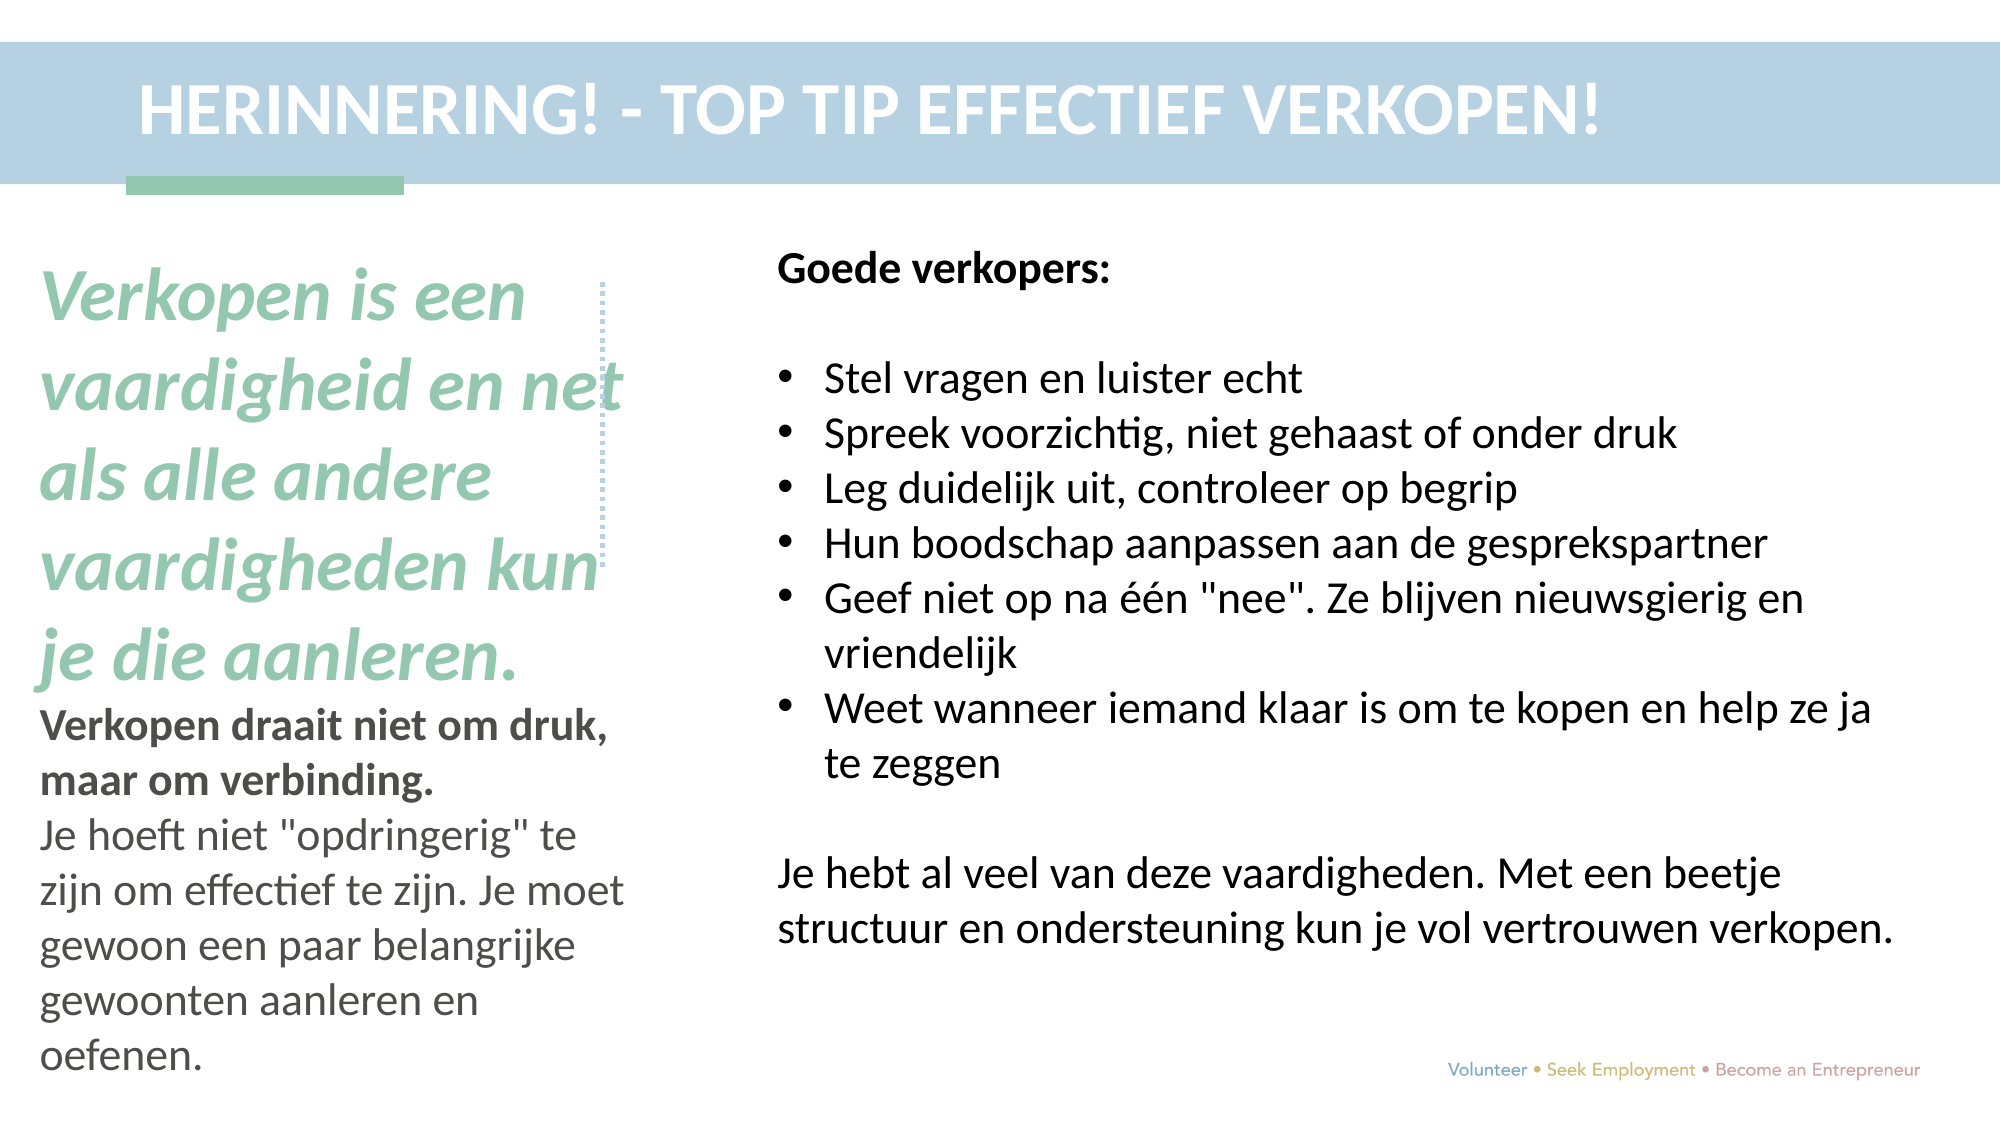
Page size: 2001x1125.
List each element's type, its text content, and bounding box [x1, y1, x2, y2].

text_box [718, 297, 1887, 987]
text_box Goede verkopers: Stel vragen en luister echt Spreek voorzichtig, niet gehaast of onder druk Leg duidelijk uit, controleer op begrip Hun boodschap aanpassen aan de gesprekspartner Geef niet op na één "nee". Ze blijven nieuwsgierig en vriendelijk Weet wanneer iemand klaar is om te kopen en help ze ja te zeggen Je hebt al veel van deze vaardigheden. Met een beetje structuur en ondersteuning kun je vol vertrouwen verkopen. [762, 230, 1920, 960]
list HERINNERING! - TOP TIP EFFECTIEF VERKOPEN! [123, 51, 1913, 170]
text_box Verkopen is een vaardigheid en net als alle andere vaardigheden kun je die aanleren. Verkopen draait niet om druk, maar om verbinding. Je hoeft niet "opdringerig" te zijn om effectief te zijn. Je moet gewoon een paar belangrijke gewoonten aanleren en oefenen. [24, 237, 651, 515]
picture [1418, 1046, 1971, 1103]
